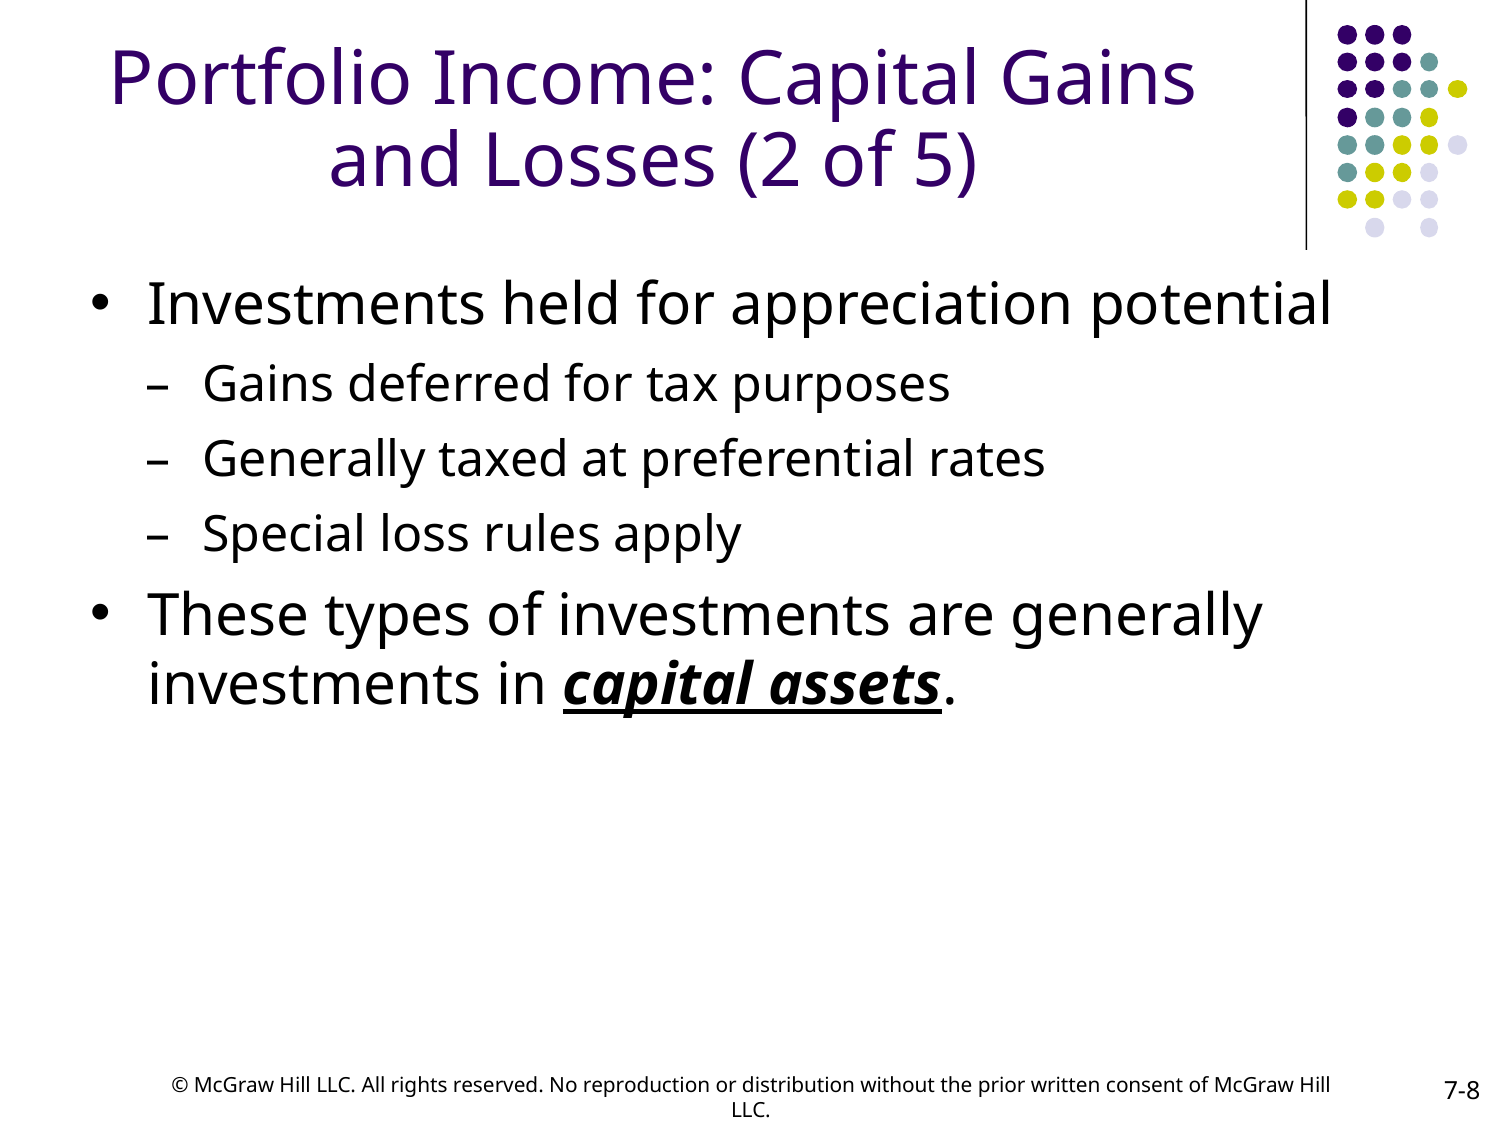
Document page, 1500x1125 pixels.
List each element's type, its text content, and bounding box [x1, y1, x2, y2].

slide_number 7-8 [1345, 1061, 1496, 1122]
list Investments held for appreciation potential Gains deferred for tax purposes Generally taxed at preferential rates Special loss rules apply These types of investments are generally investments in capital assets. [75, 259, 1425, 1062]
title Portfolio Income: Capital Gains and Losses (2 of 5) [32, 8, 1275, 234]
